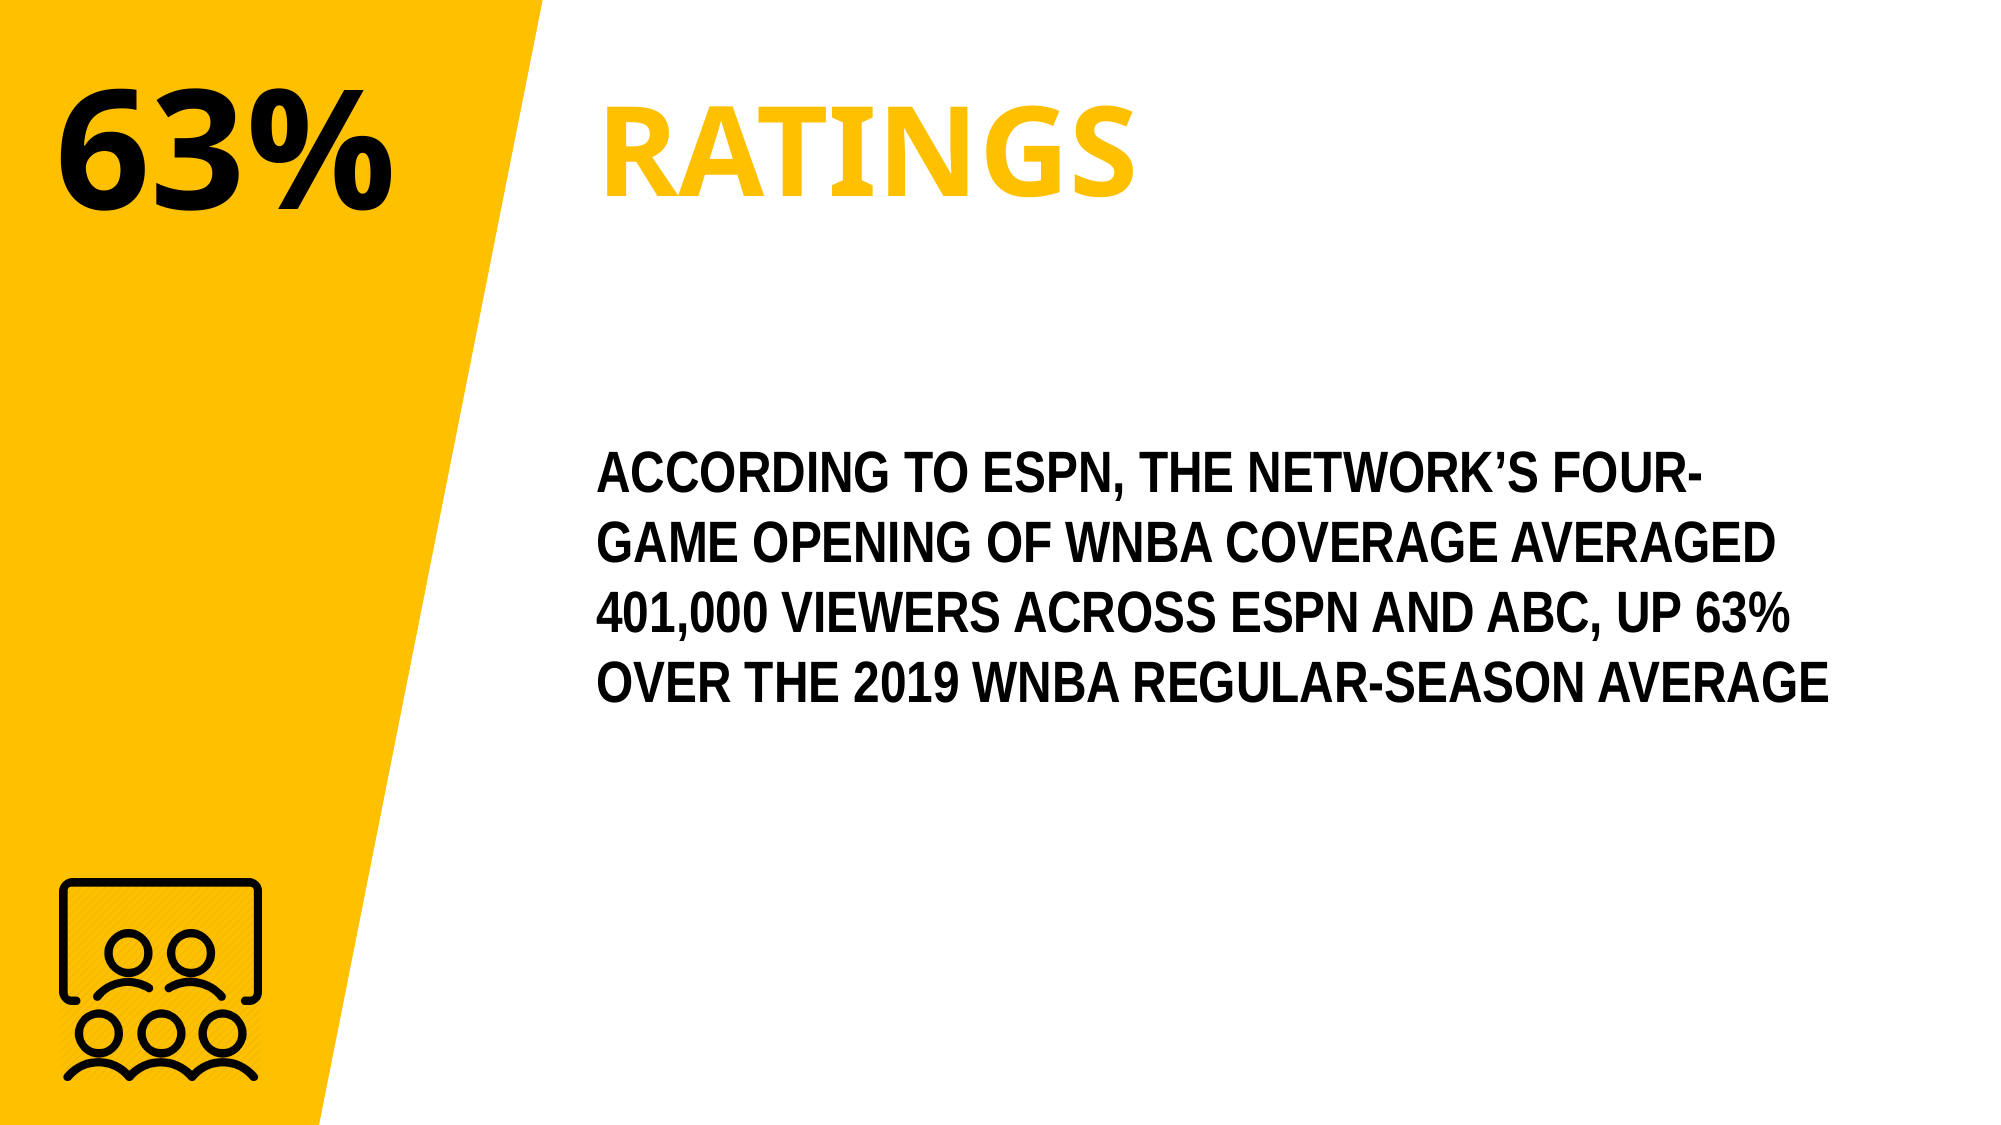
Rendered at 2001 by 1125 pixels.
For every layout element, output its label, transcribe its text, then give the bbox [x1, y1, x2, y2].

text_box 63% [40, 35, 478, 251]
text_box [0, 0, 542, 1125]
text_box [319, 0, 1216, 1125]
picture [58, 878, 262, 1081]
text_box According to ESPN, the network’s four-game opening of WNBA coverage averaged 401,000 viewers across ESPN and ABC, up 63% over the 2019 WNBA regular-season average [581, 426, 1858, 544]
text_box ratings [581, 78, 1924, 196]
